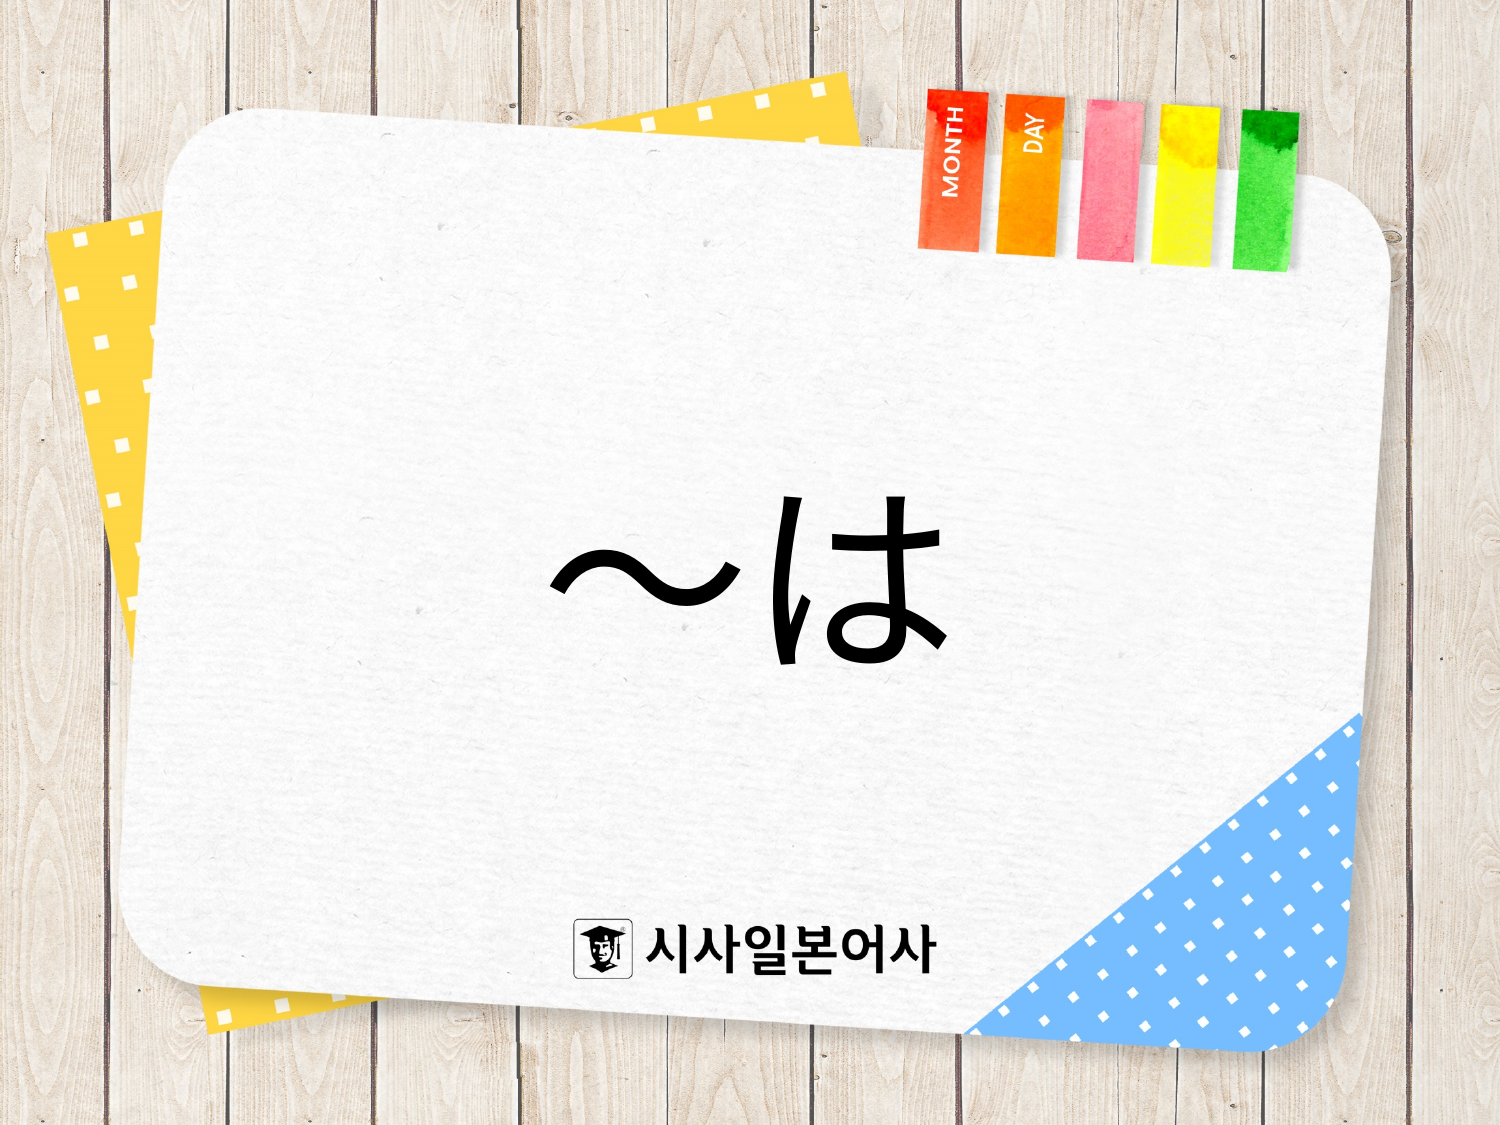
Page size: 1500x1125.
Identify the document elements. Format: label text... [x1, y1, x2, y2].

title ～は [75, 338, 1425, 811]
picture [0, 0, 1500, 1125]
